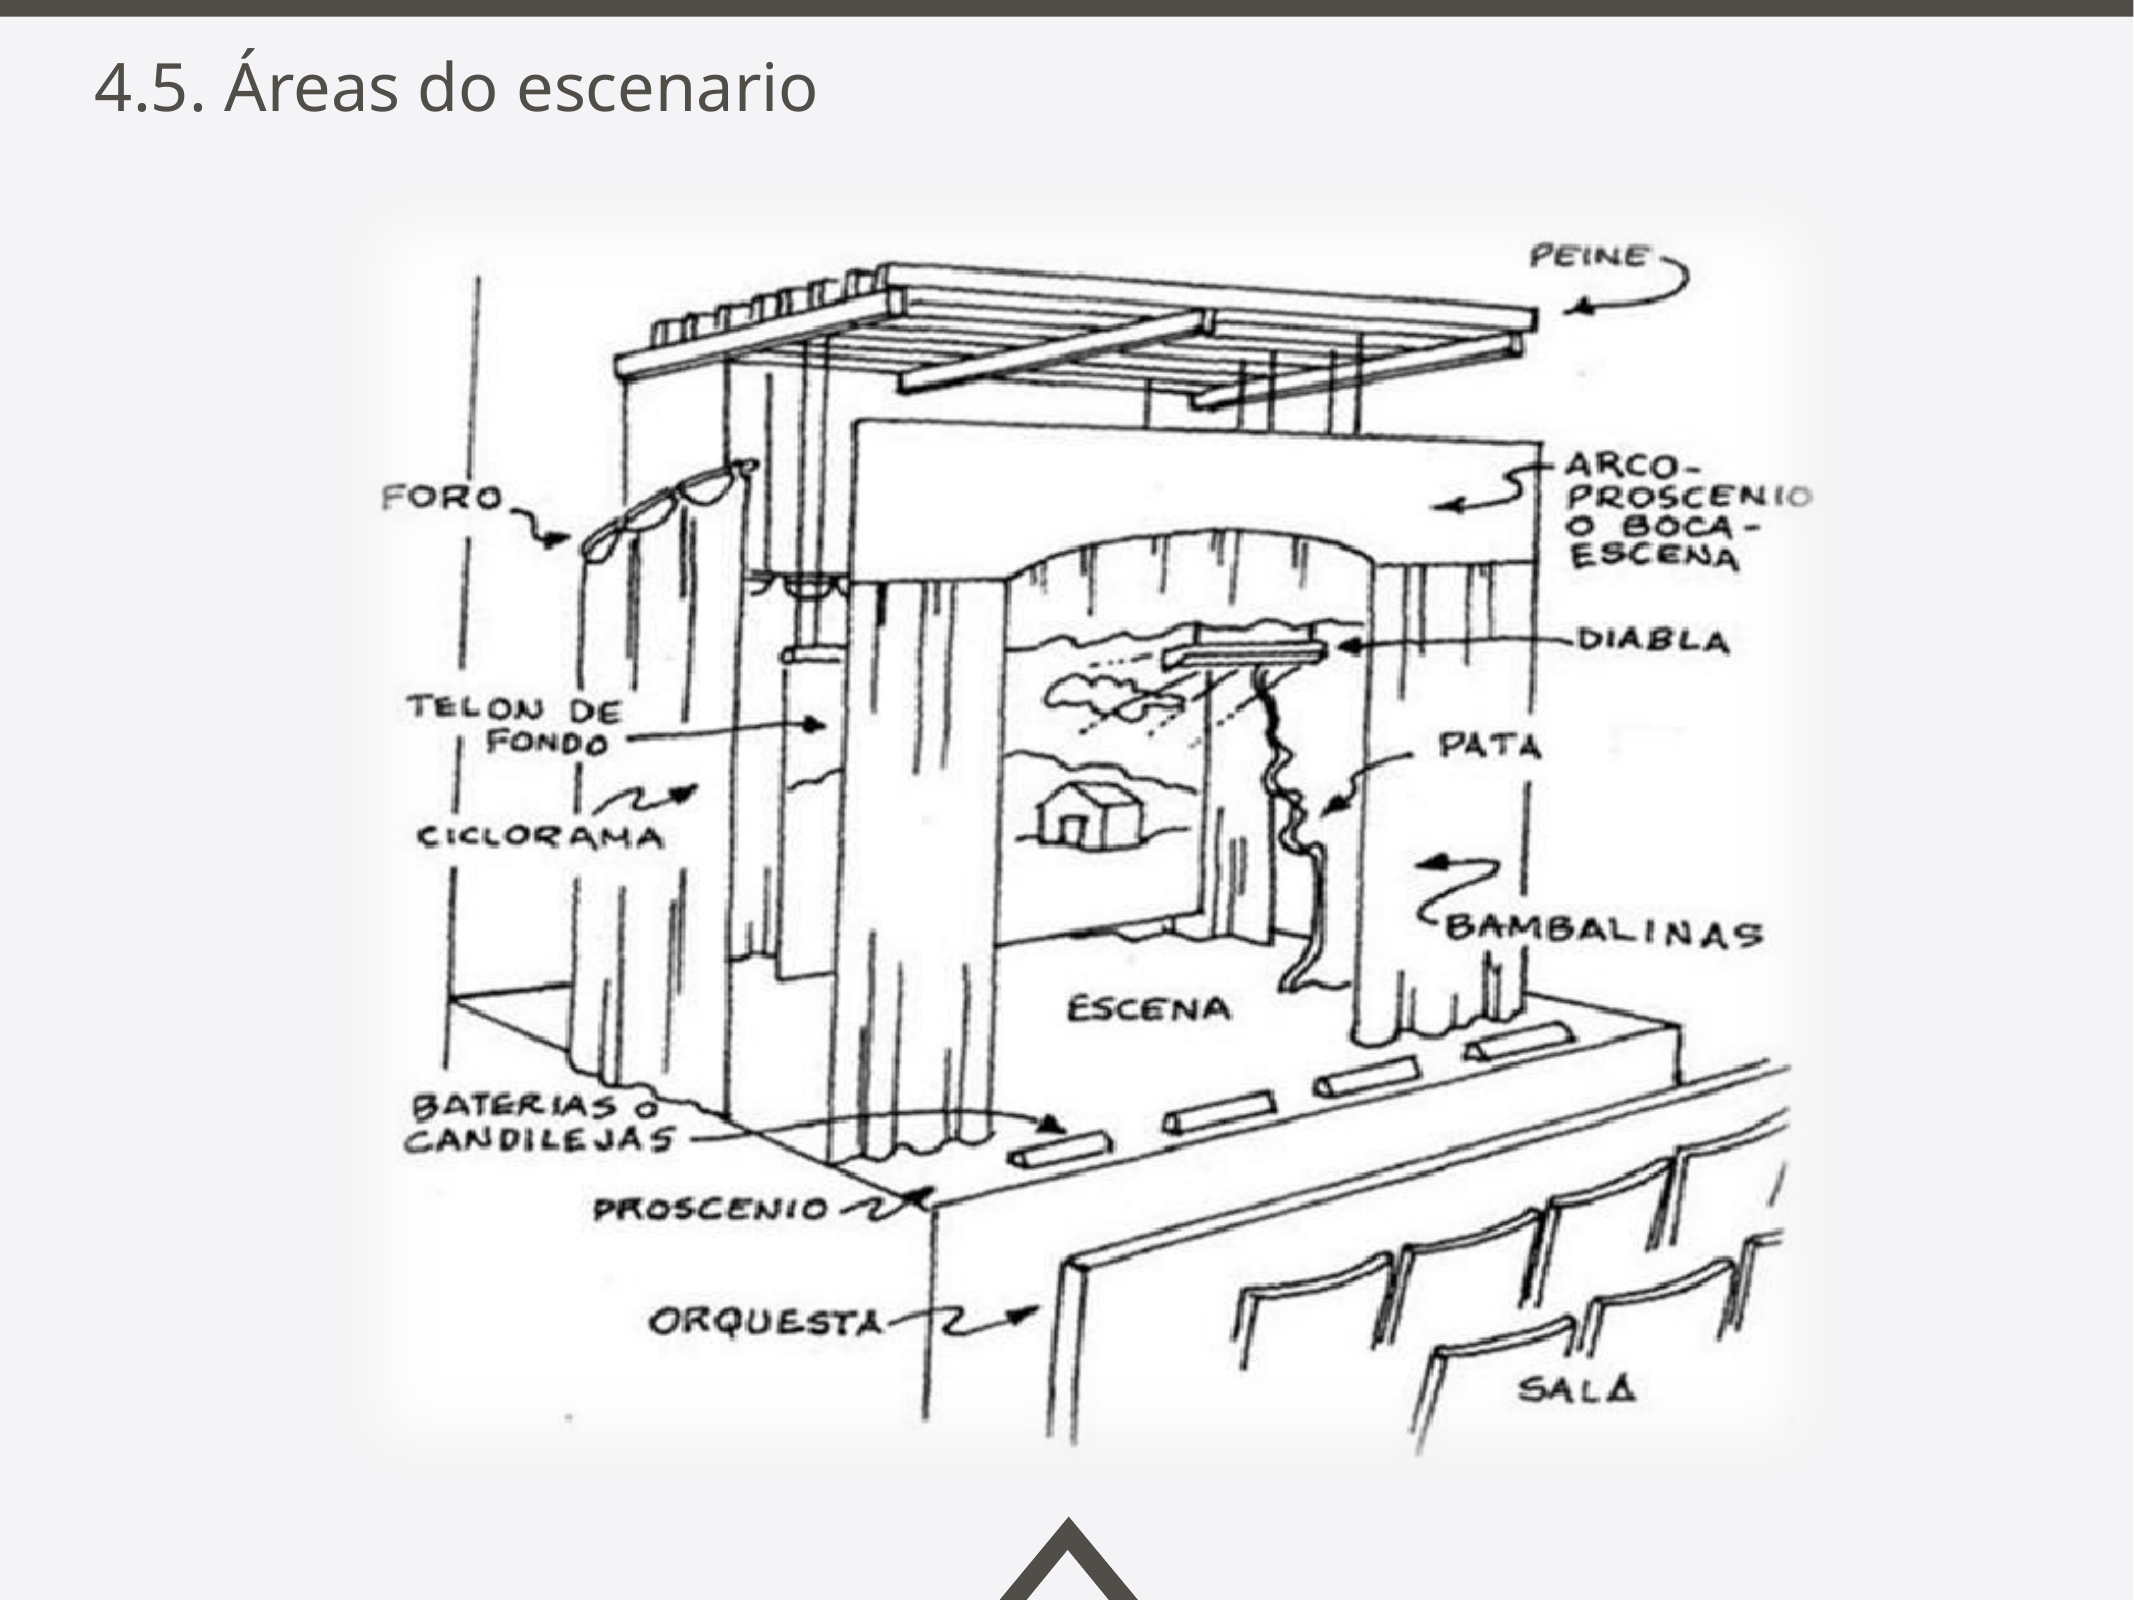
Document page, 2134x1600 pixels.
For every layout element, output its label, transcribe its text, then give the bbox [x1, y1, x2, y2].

picture [314, 163, 1862, 1506]
text_box 4.5. Áreas do escenario [86, 36, 829, 133]
